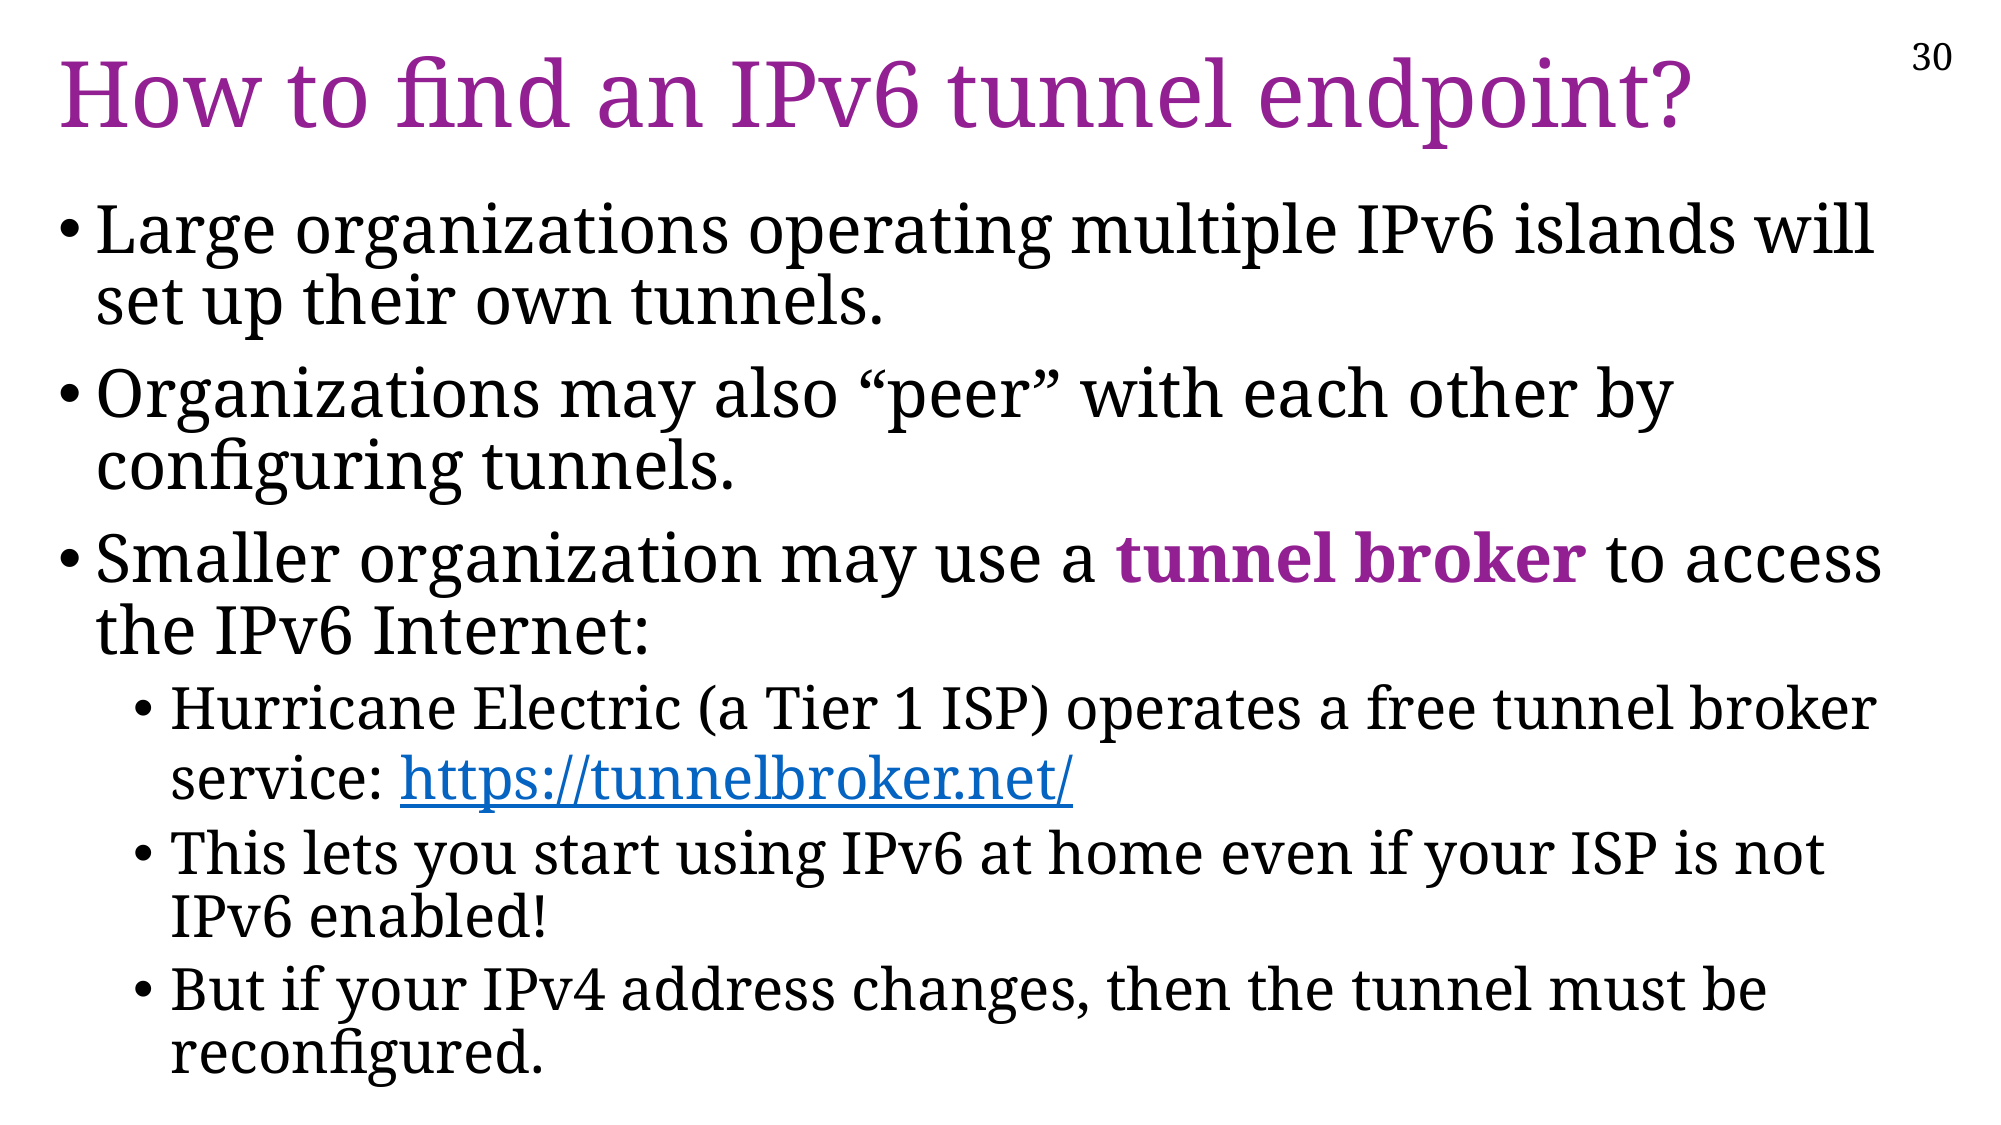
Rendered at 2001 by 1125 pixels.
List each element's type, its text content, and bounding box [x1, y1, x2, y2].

title How to find an IPv6 tunnel endpoint? [43, 25, 1953, 171]
list Large organizations operating multiple IPv6 islands will set up their own tunnels. Organizations may also “peer” with each other by configuring tunnels. Smaller organization may use a tunnel broker to access the IPv6 Internet: Hurricane Electric (a Tier 1 ISP) operates a free tunnel broker service: https://tunnelbroker.net/ This lets you start using IPv6 at home even if your ISP is not IPv6 enabled! But if your IPv4 address changes, then the tunnel must be reconfigured. [43, 188, 1953, 1106]
